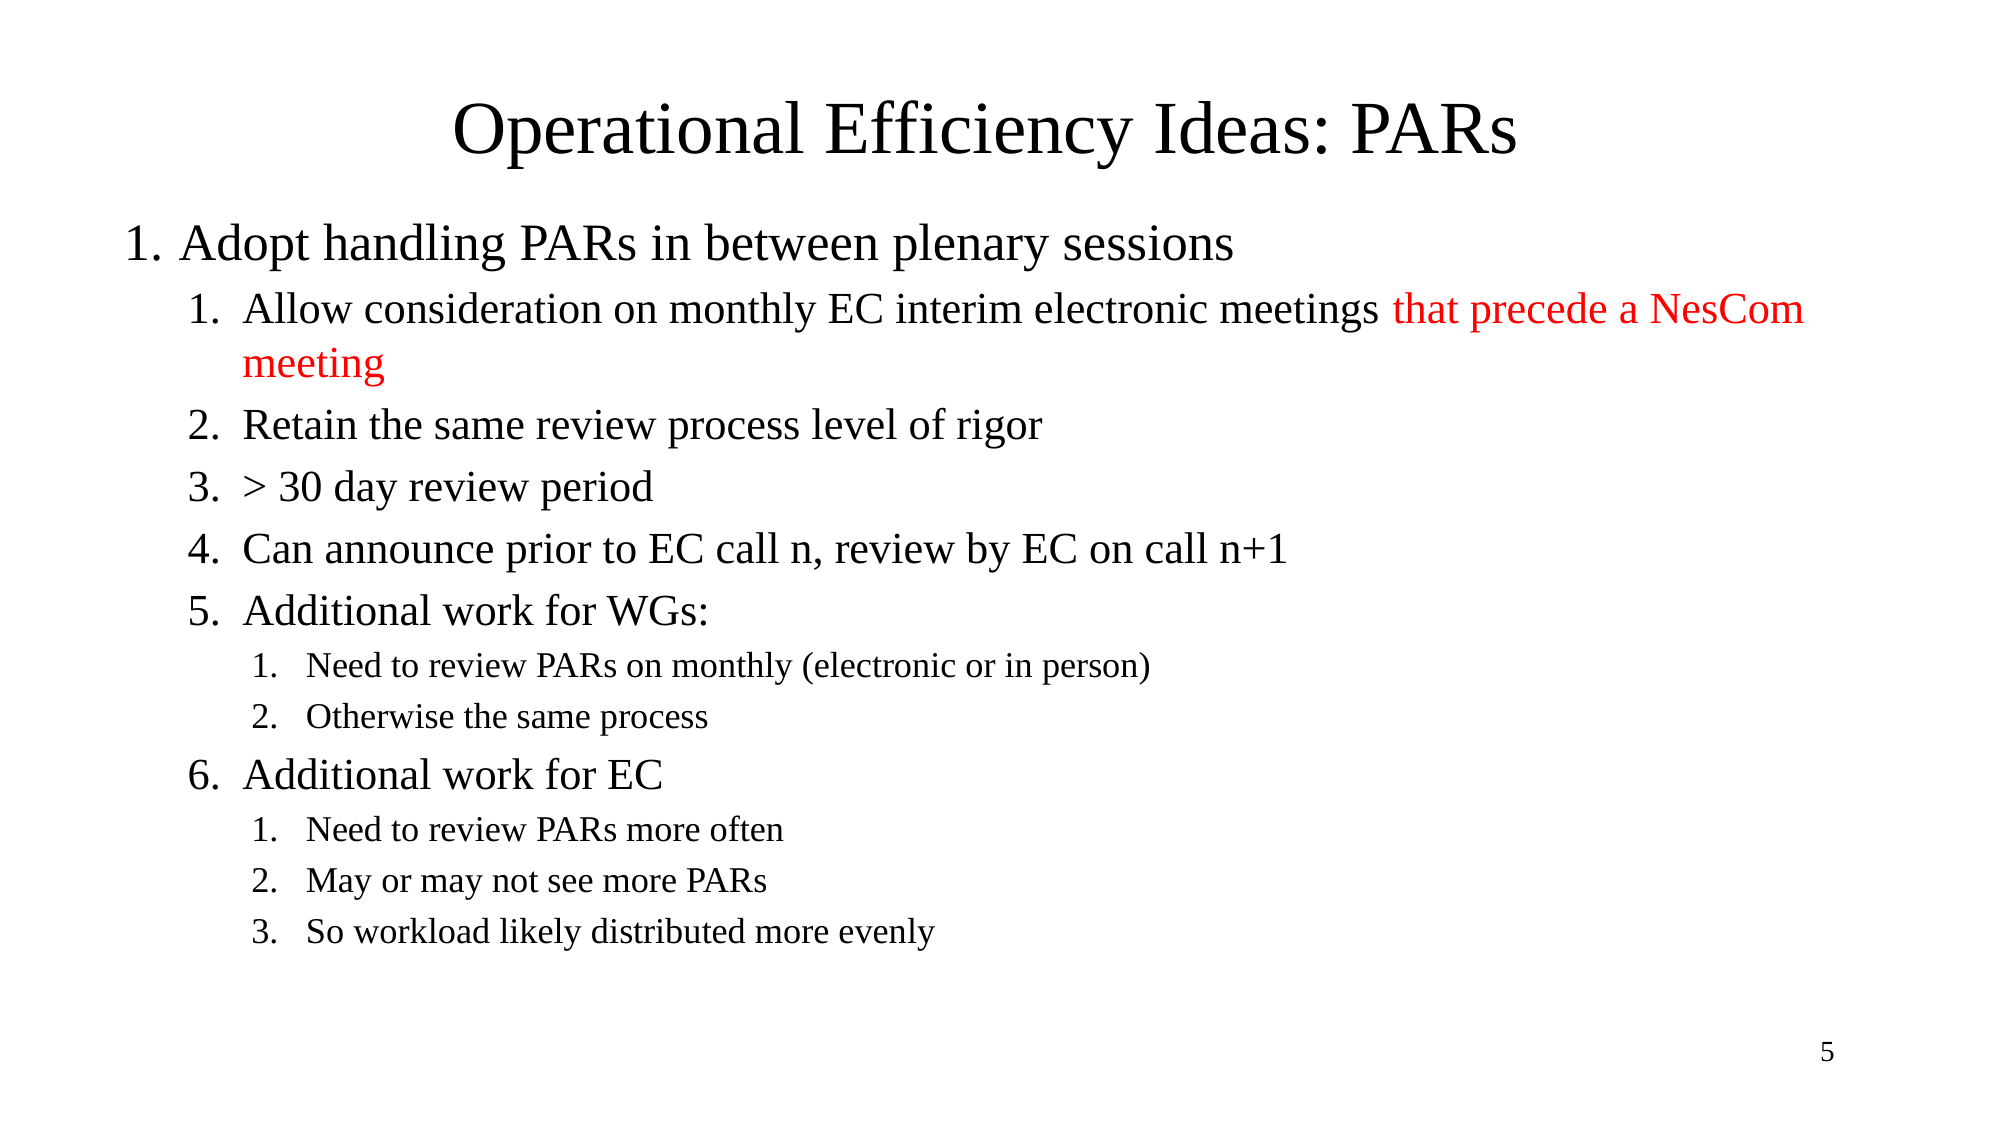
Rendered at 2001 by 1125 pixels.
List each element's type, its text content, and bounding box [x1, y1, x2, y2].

title Operational Efficiency Ideas: PARs [62, 29, 1901, 218]
slide_number 5 [1433, 1024, 1851, 1101]
list Adopt handling PARs in between plenary sessions Allow consideration on monthly EC interim electronic meetings that precede a NesCom meeting Retain the same review process level of rigor > 30 day review period Can announce prior to EC call n, review by EC on call n+1 Additional work for WGs: Need to review PARs on monthly (electronic or in person) Otherwise the same process Additional work for EC Need to review PARs more often May or may not see more PARs So workload likely distributed more evenly [99, 218, 1888, 963]
